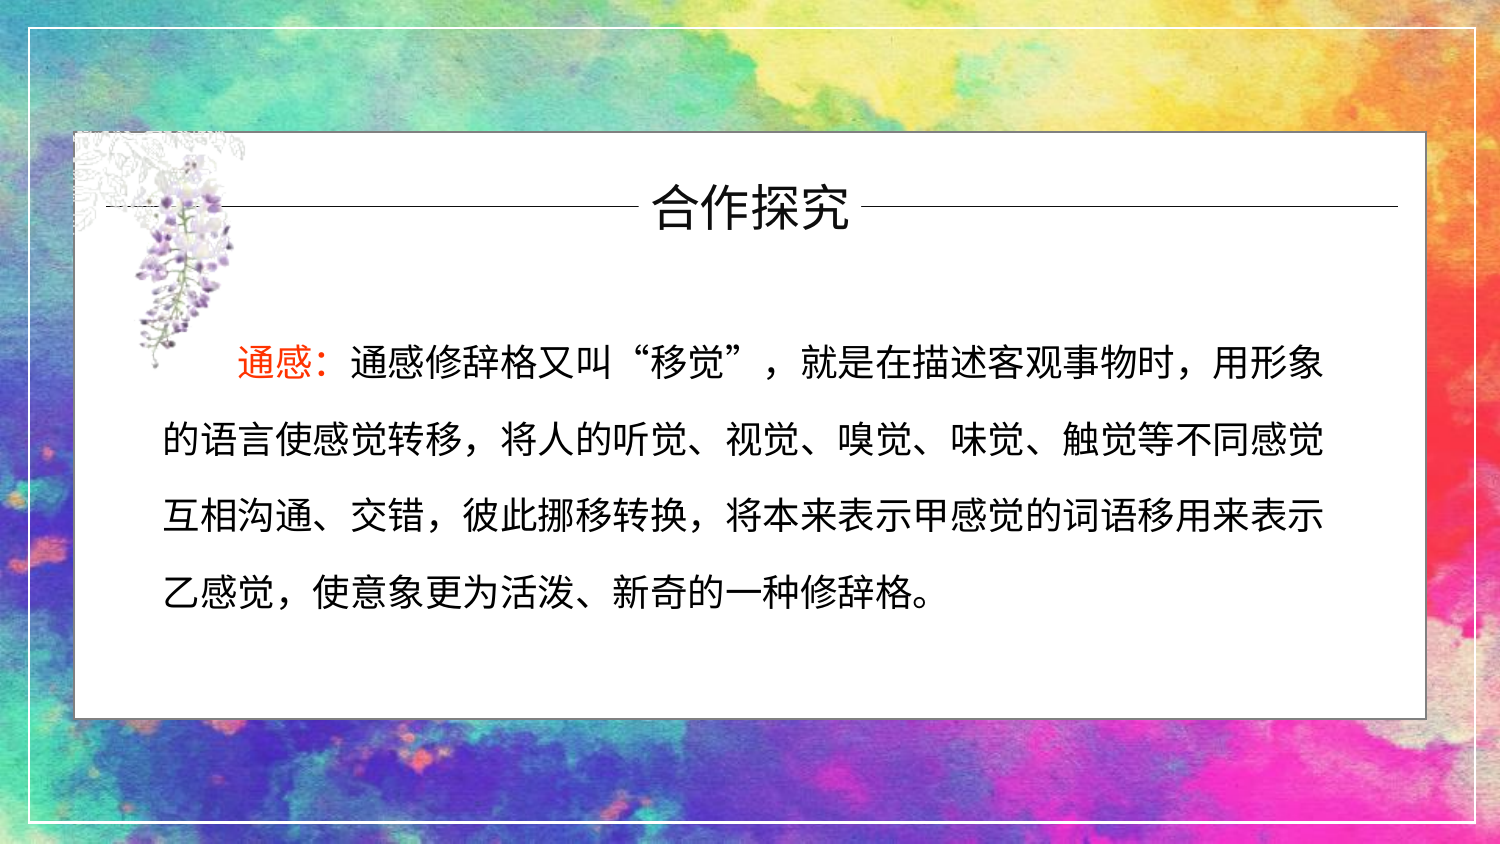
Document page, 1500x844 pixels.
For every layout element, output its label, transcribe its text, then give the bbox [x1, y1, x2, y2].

text_box [28, 27, 1476, 824]
picture [0, 0, 1500, 844]
text_box 通感：通感修辞格又叫“移觉”，就是在描述客观事物时，用形象的语言使感觉转移，将人的听觉、视觉、嗅觉、味觉、触觉等不同感觉互相沟通、交错，彼此挪移转换，将本来表示甲感觉的词语移用来表示乙感觉，使意象更为活泼、新奇的一种修辞格。 [151, 302, 1348, 620]
text_box 合作探究 [638, 207, 862, 243]
text_box 合作探究 [638, 171, 862, 206]
